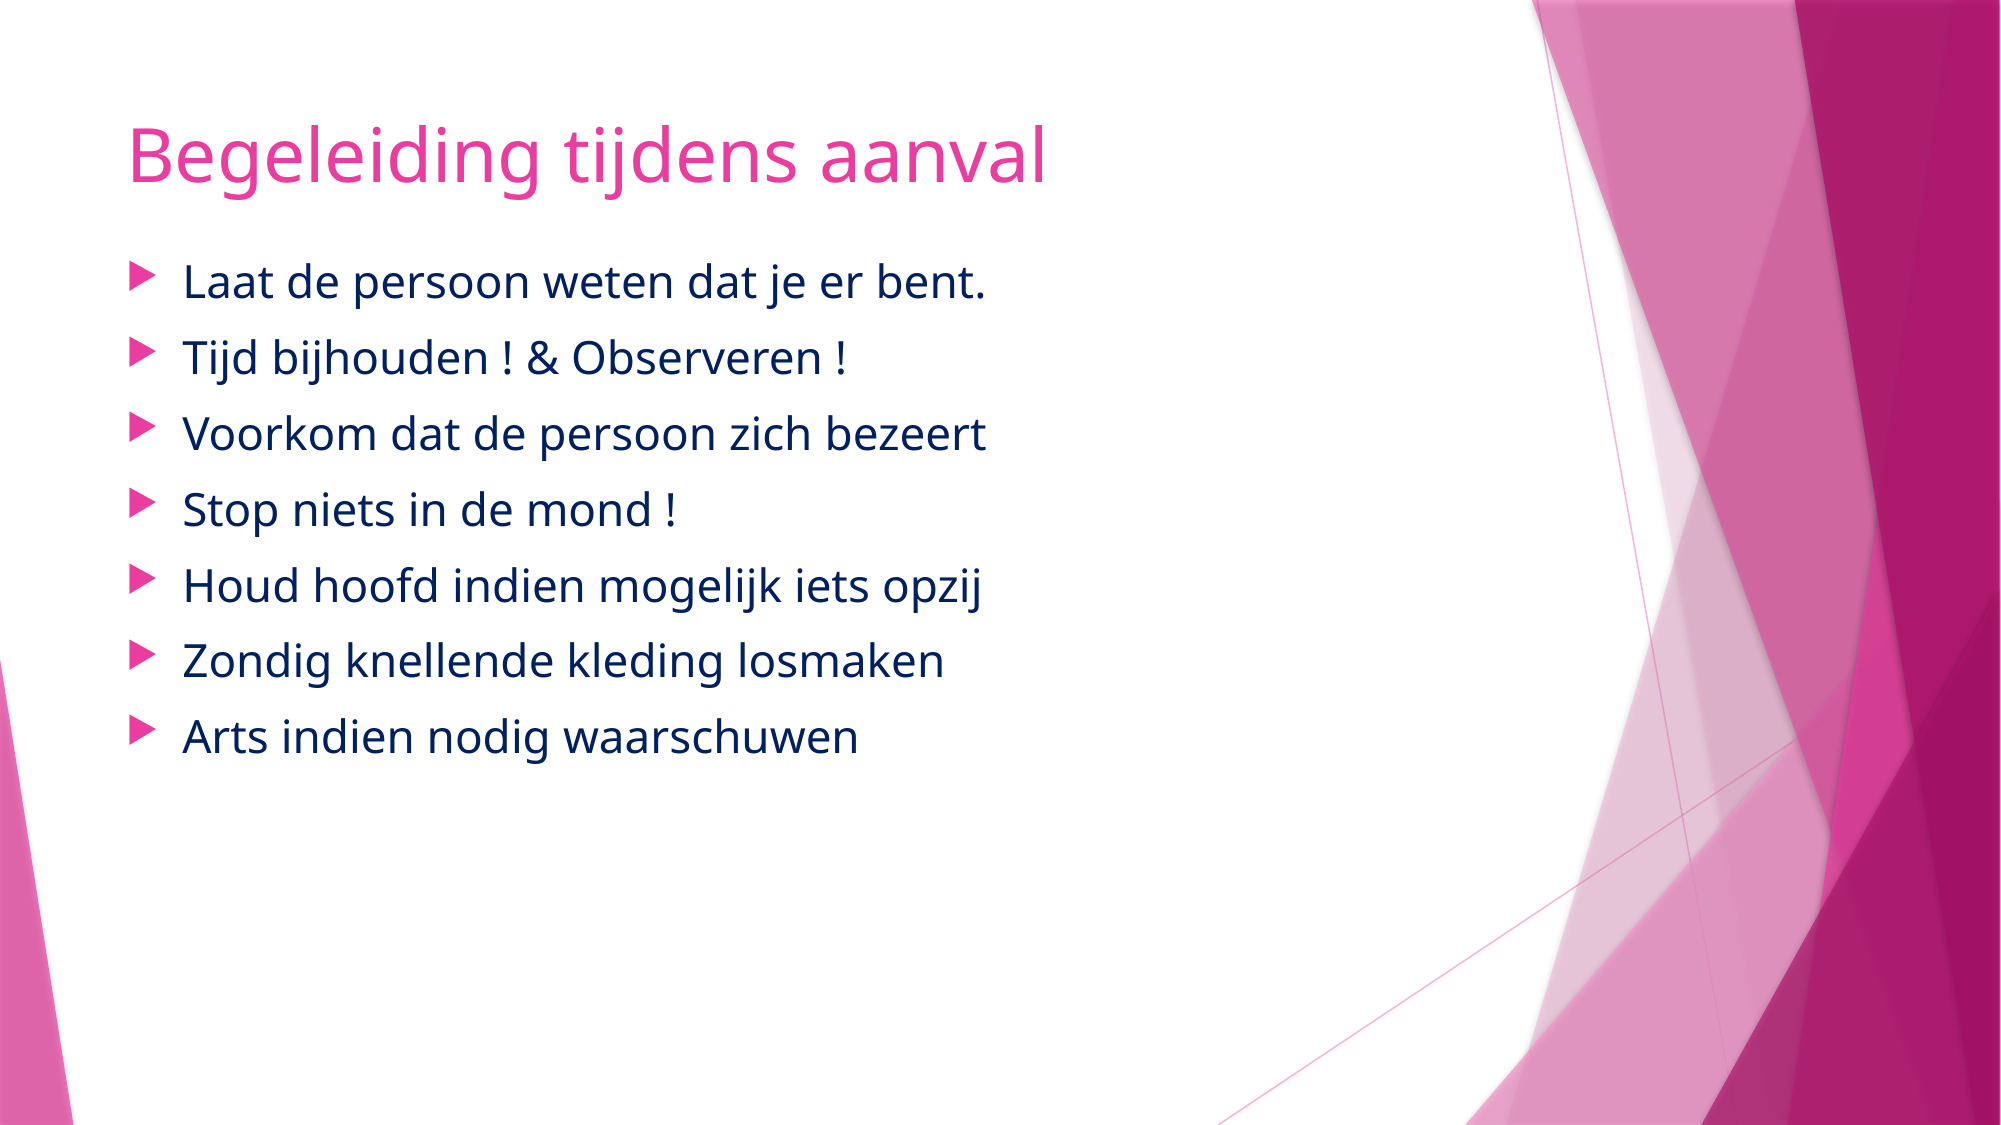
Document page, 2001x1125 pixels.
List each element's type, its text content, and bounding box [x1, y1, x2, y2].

list Laat de persoon weten dat je er bent. Tijd bijhouden ! & Observeren ! Voorkom dat de persoon zich bezeert Stop niets in de mond ! Houd hoofd indien mogelijk iets opzij Zondig knellende kleding losmaken Arts indien nodig waarschuwen [111, 245, 1522, 991]
title Begeleiding tijdens aanval [111, 99, 1522, 245]
